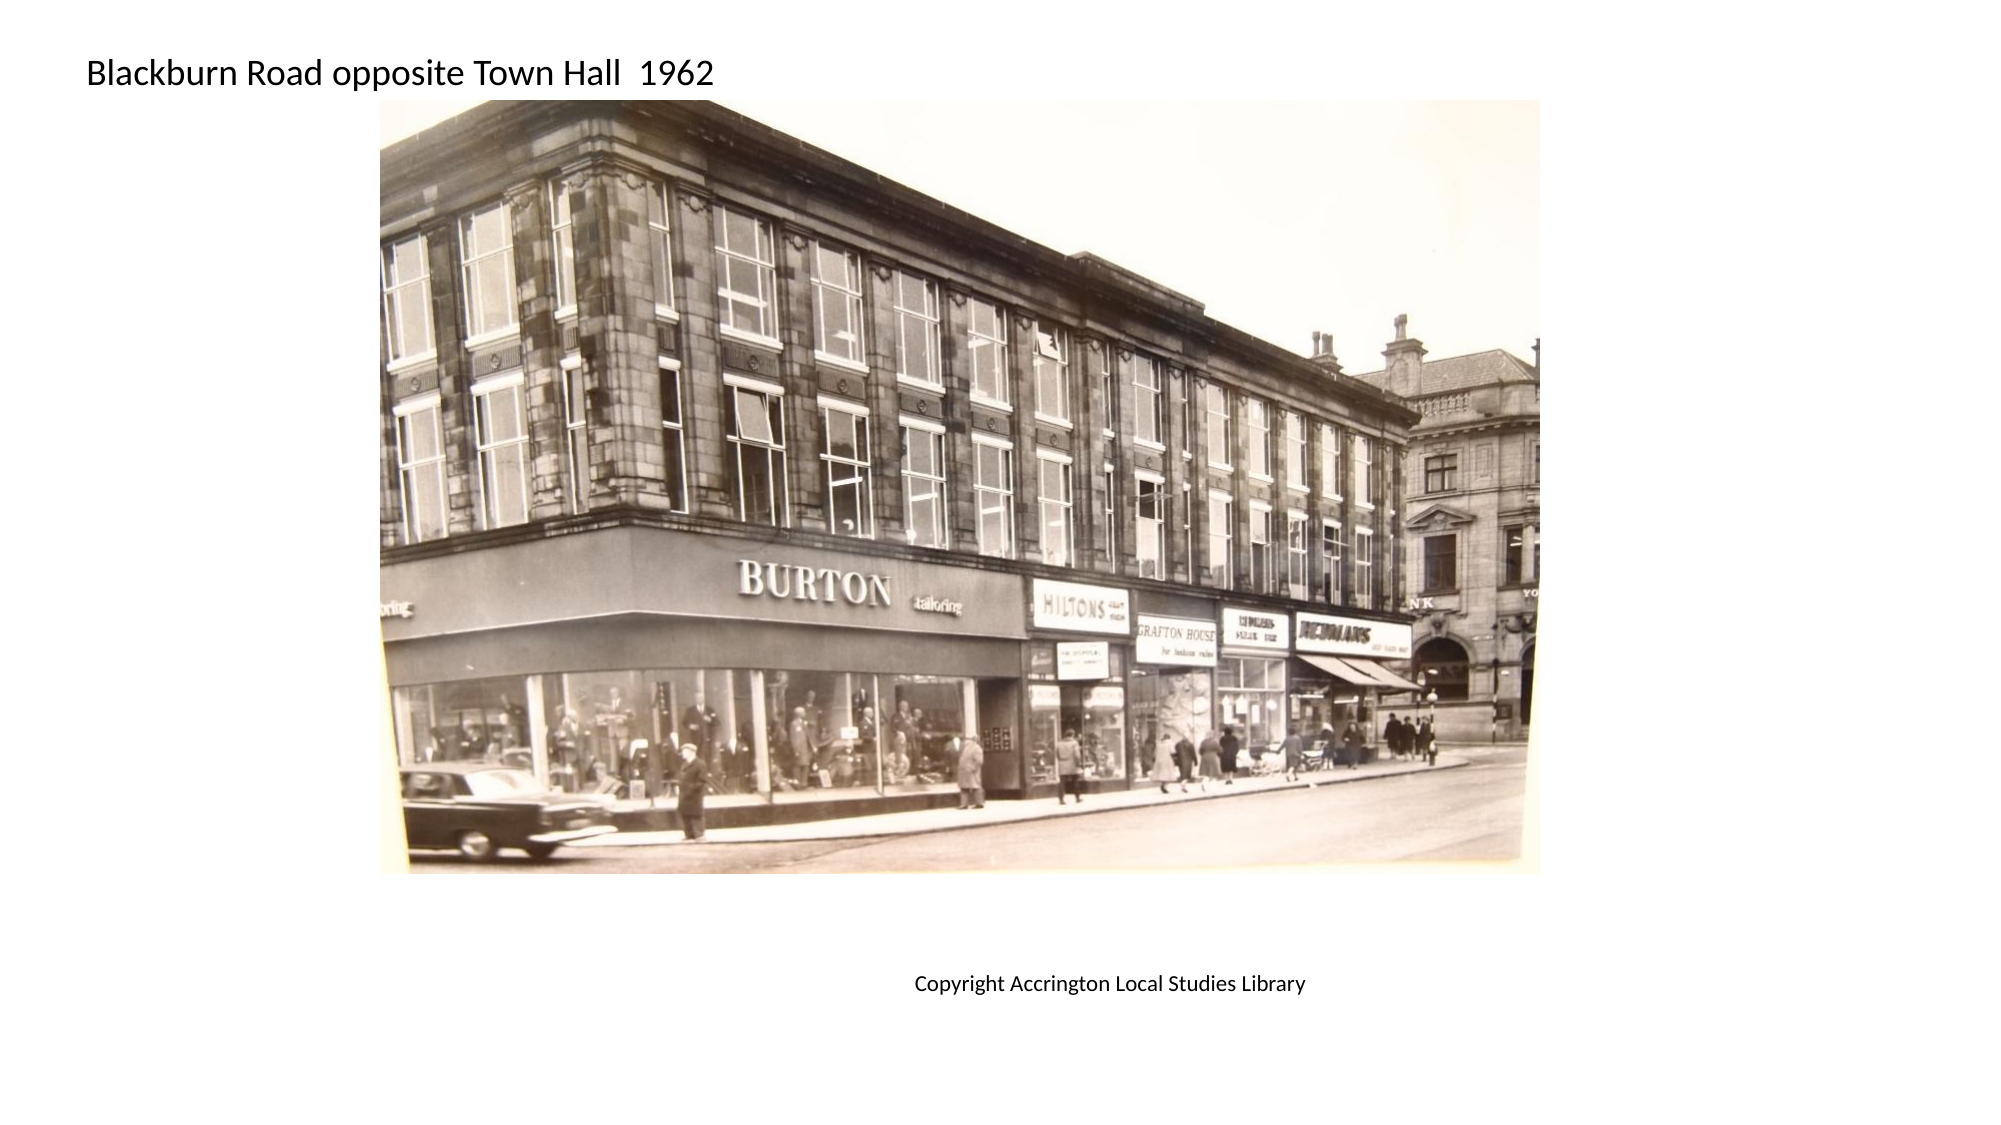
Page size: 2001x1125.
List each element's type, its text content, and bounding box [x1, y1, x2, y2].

text_box Copyright Accrington Local Studies Library [900, 960, 1450, 1004]
text_box Blackburn Road opposite Town Hall 1962 [71, 40, 760, 101]
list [380, 100, 1540, 874]
